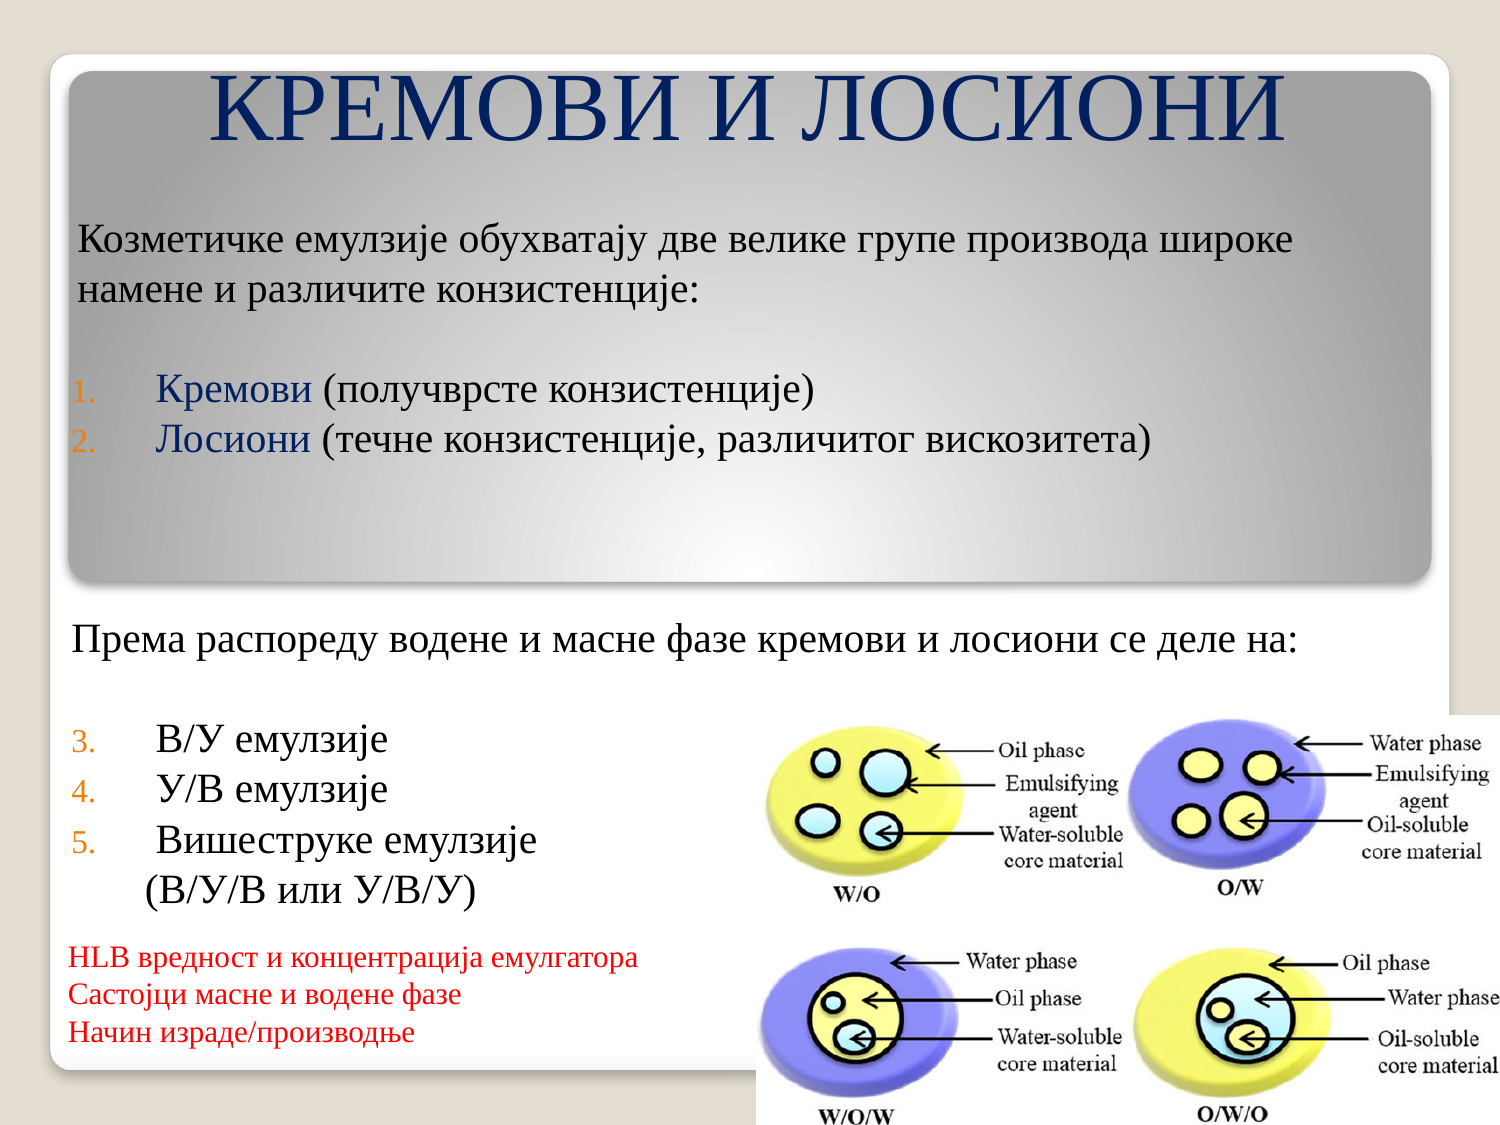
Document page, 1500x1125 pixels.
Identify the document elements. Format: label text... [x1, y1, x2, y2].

subtitle КРЕМОВИ И ЛОСИОНИ Козметичке емулзије обухватају две велике групе производа широке намене и различите конзистенције: Кремови (получврсте конзистенције) Лосиони (течне конзистенције, различитог вискозитета) Према распореду водене и масне фазе кремови и лосиони се деле на: В/У емулзије У/В емулзије Вишеструке емулзије (В/У/В или У/В/У) [41, 42, 1436, 1059]
picture [756, 715, 1500, 1125]
text_box HLB вредност и концентрација емулгатора Састојци масне и водене фазе Начин израде/производње [53, 928, 748, 1056]
